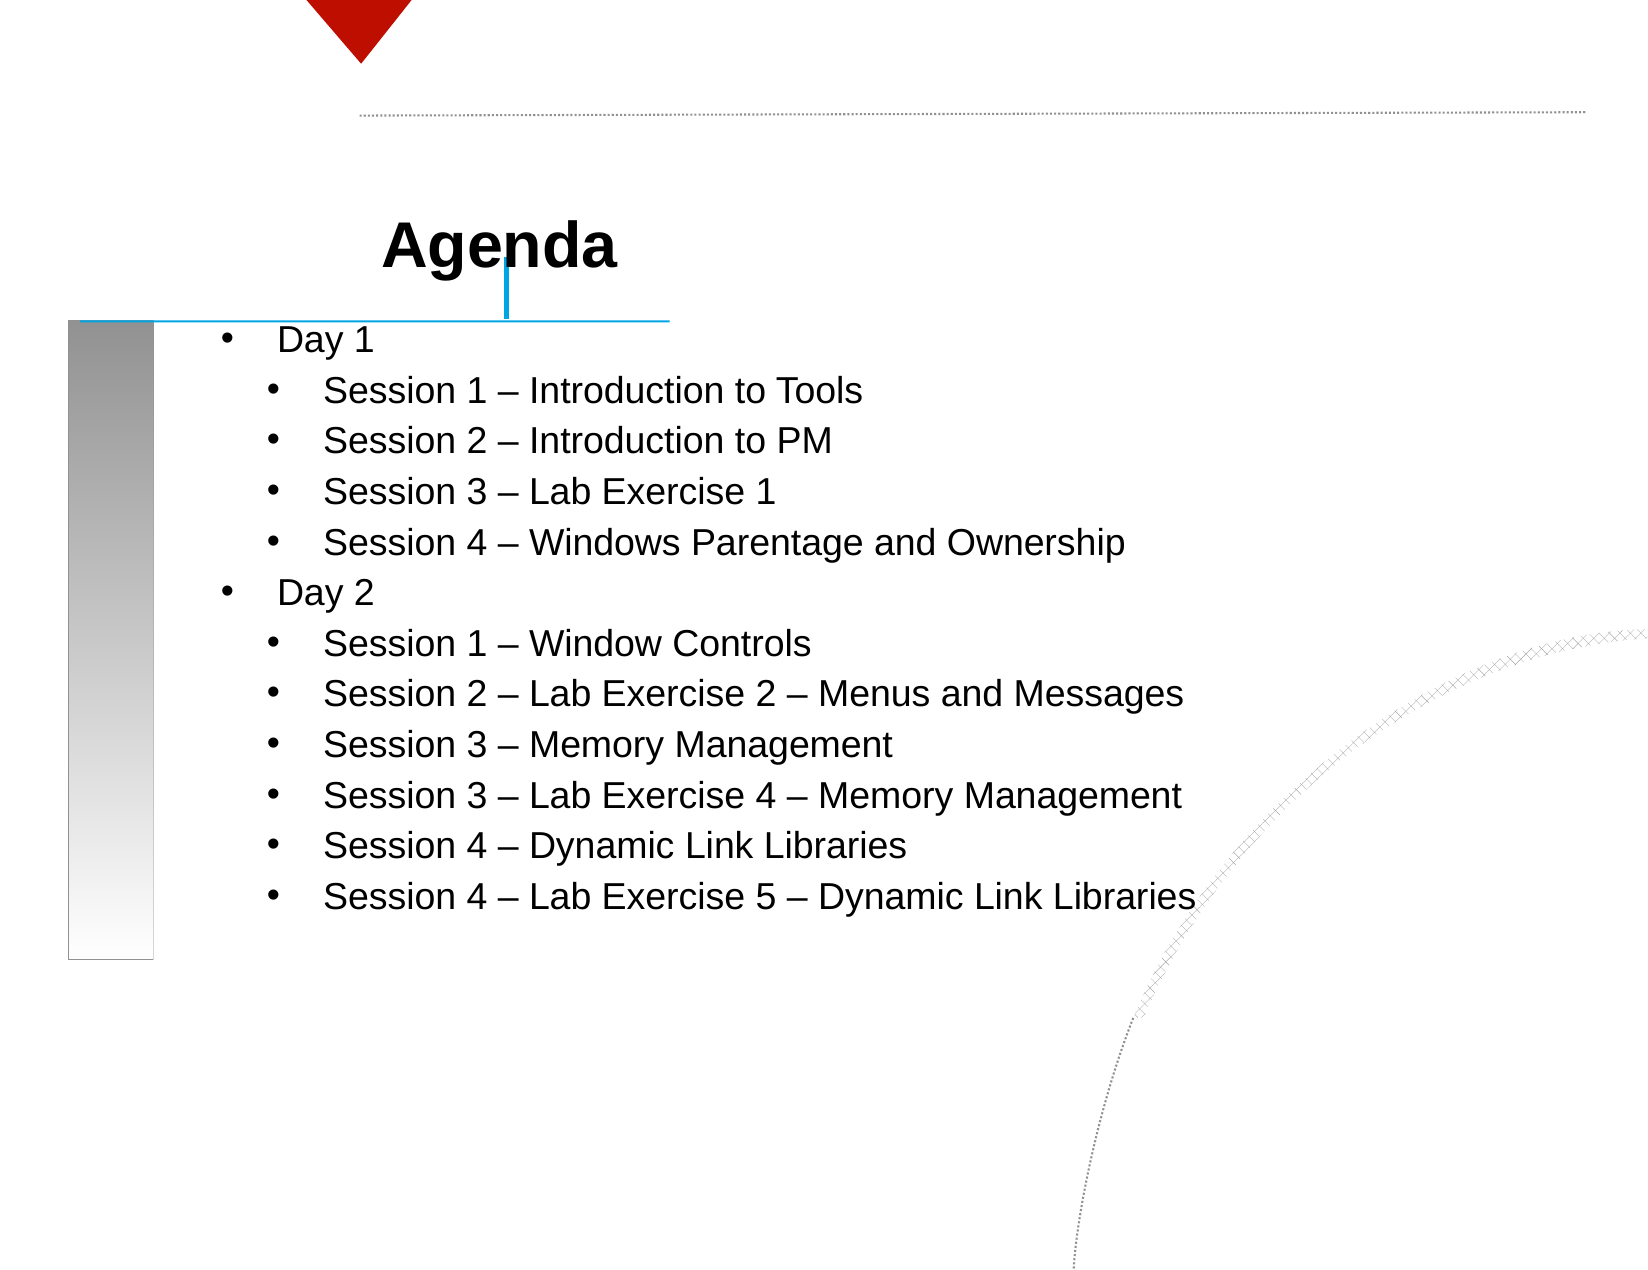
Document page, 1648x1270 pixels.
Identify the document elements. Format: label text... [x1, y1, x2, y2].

text_box Day 1 Session 1 – Introduction to Tools Session 2 – Introduction to PM Session 3 – Lab Exercise 1 Session 4 – Windows Parentage and Ownership Day 2 Session 1 – Window Controls Session 2 – Lab Exercise 2 – Menus and Messages Session 3 – Memory Management Session 3 – Lab Exercise 4 – Memory Management Session 4 – Dynamic Link Libraries Session 4 – Lab Exercise 5 – Dynamic Link Libraries [220, 315, 1526, 917]
text_box Agenda [381, 202, 1533, 280]
